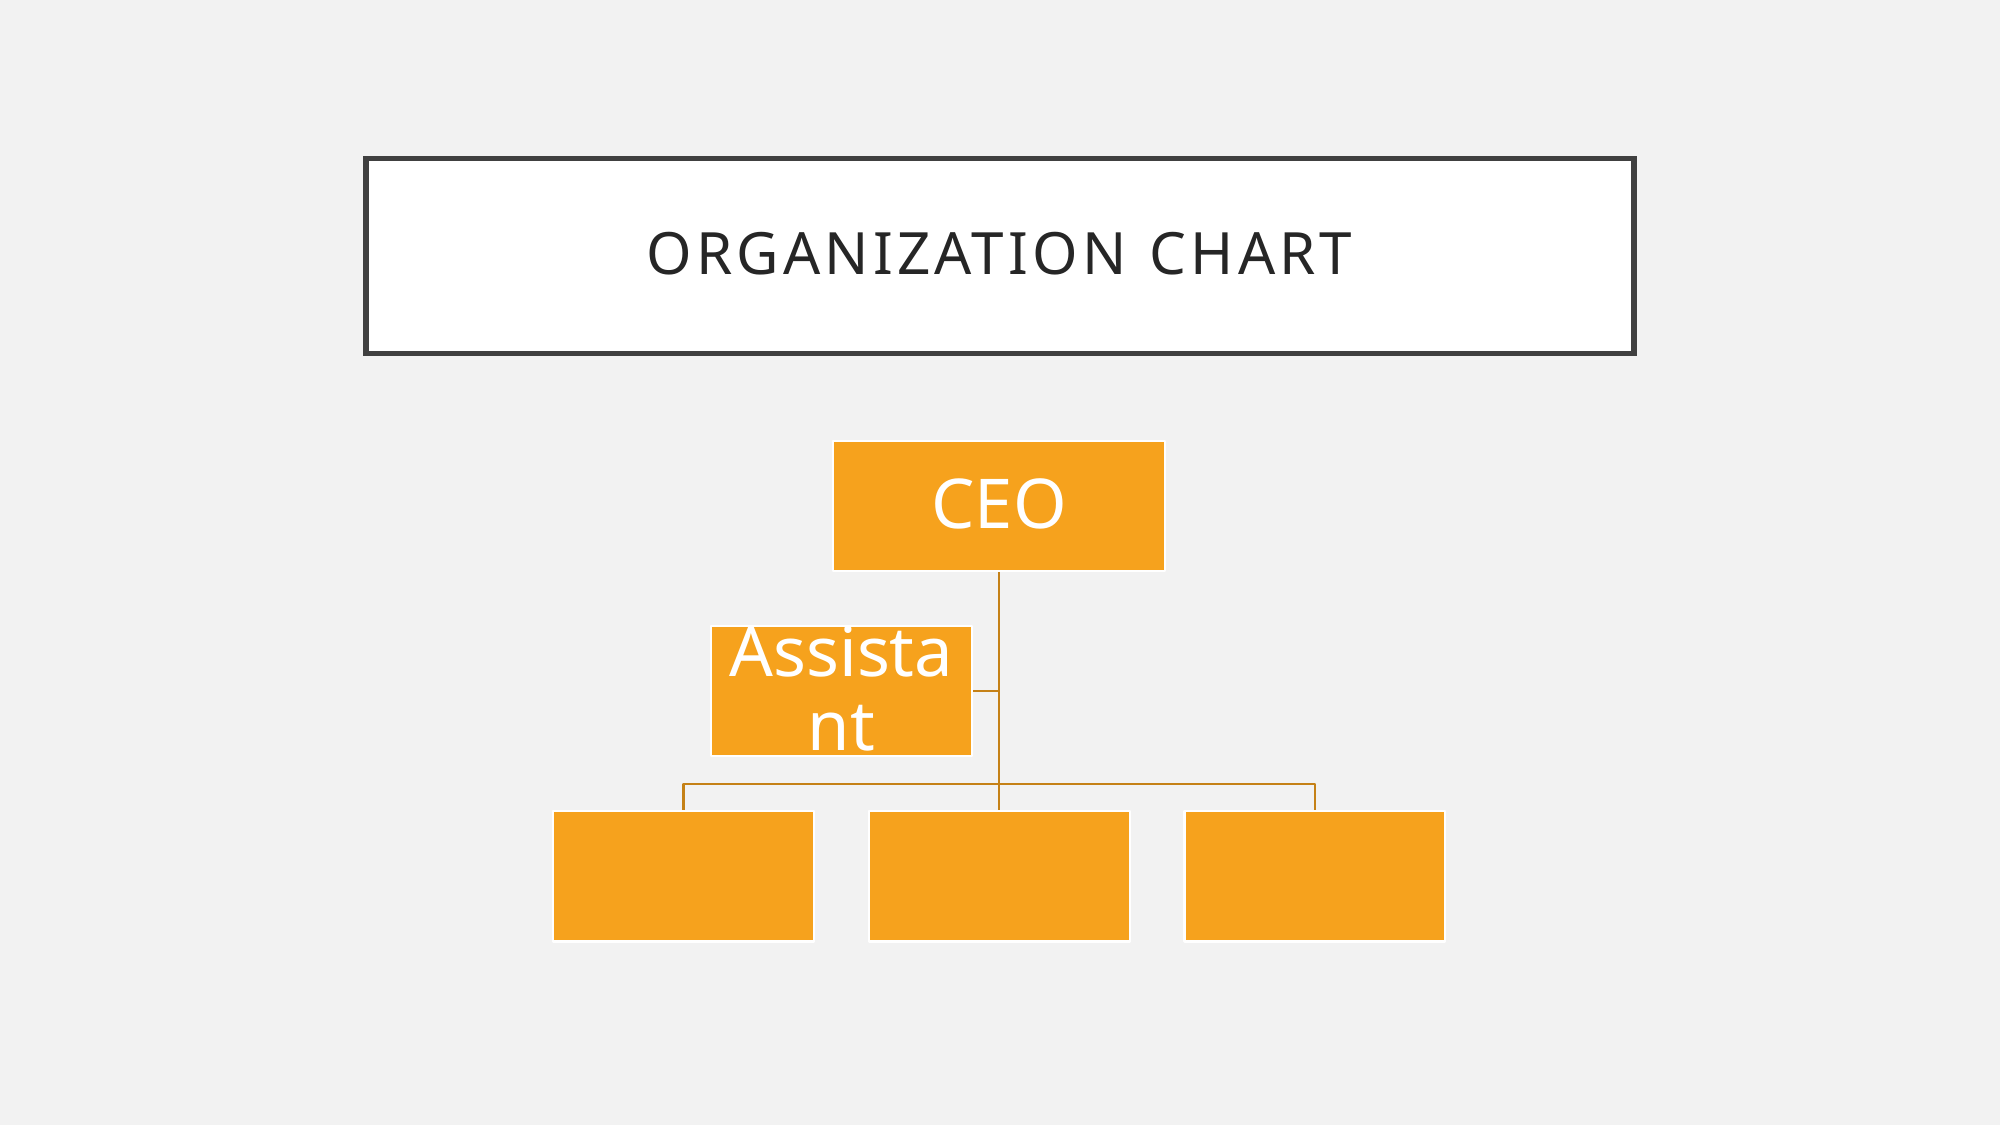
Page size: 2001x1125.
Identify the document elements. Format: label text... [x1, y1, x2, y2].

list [365, 440, 1633, 942]
title Organization Chart [363, 156, 1637, 356]
